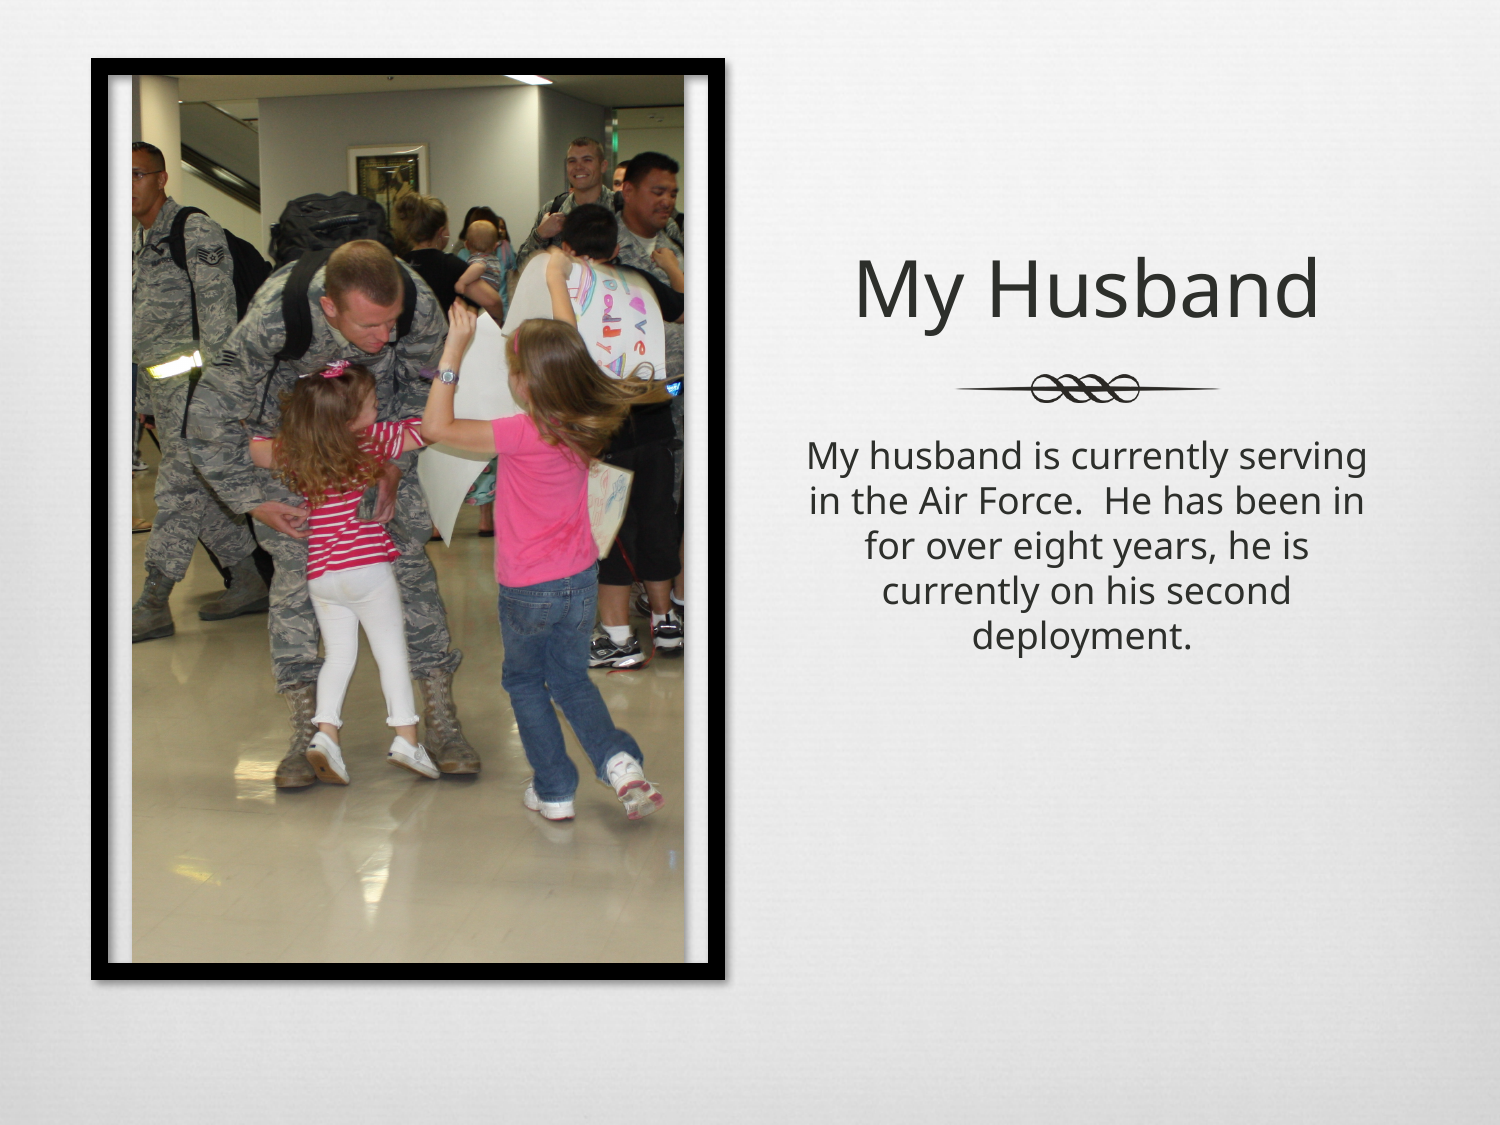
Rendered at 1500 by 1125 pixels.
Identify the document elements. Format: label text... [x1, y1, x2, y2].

picture [107, 74, 709, 964]
picture [952, 374, 1223, 403]
list My husband is currently serving in the Air Force. He has been in for over eight years, he is currently on his second deployment. [787, 424, 1388, 900]
title My Husband [787, 149, 1388, 341]
